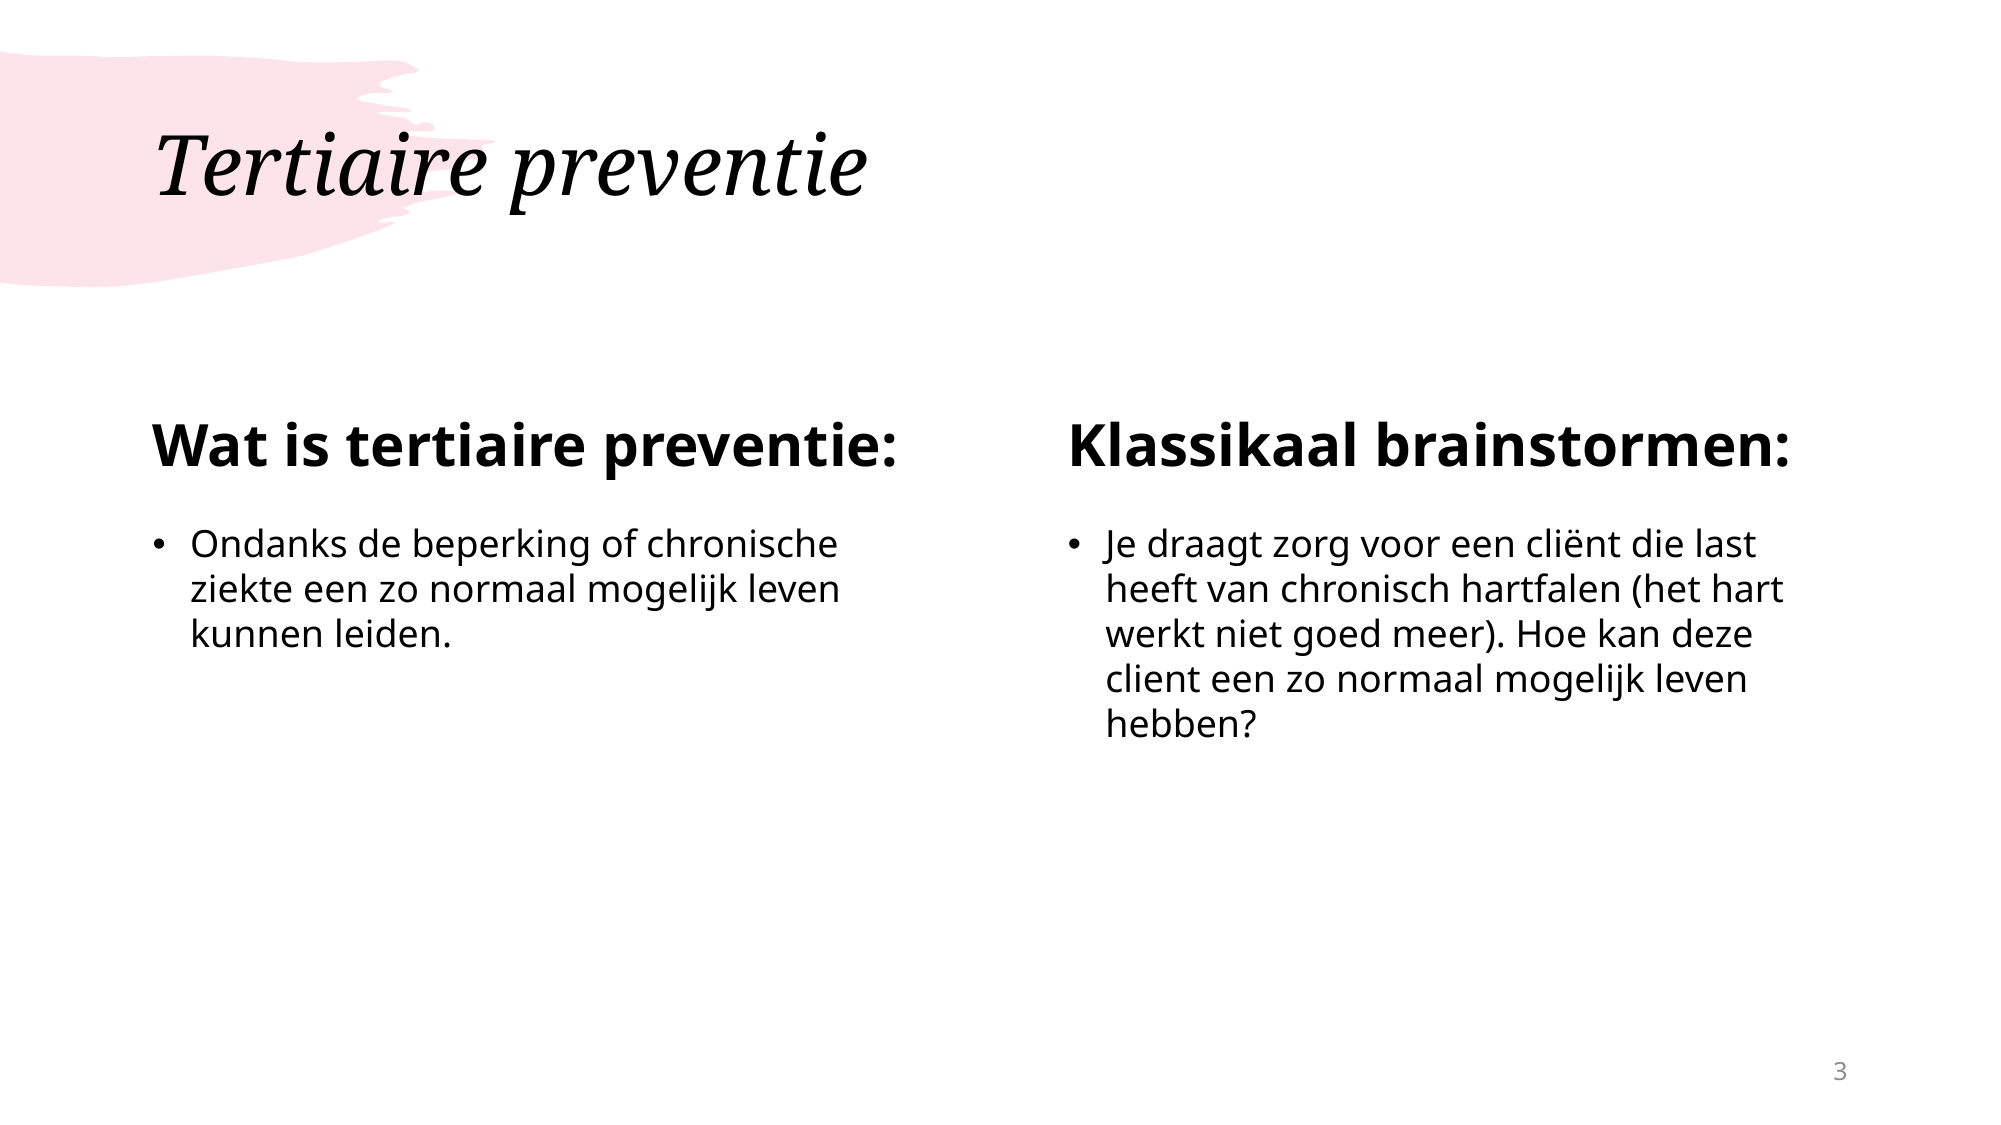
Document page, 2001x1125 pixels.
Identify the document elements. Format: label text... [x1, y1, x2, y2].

list Wat is tertiaire preventie: [137, 329, 948, 486]
list Ondanks de beperking of chronische ziekte een zo normaal mogelijk leven kunnen leiden. [137, 513, 948, 1016]
list Je draagt zorg voor een cliënt die last heeft van chronisch hartfalen (het hart werkt niet goed meer). Hoe kan deze client een zo normaal mogelijk leven hebben? [1053, 513, 1863, 1016]
list Klassikaal brainstormen: [1053, 329, 1863, 486]
title Tertiaire preventie [137, 59, 1863, 278]
slide_number 3 [1412, 1042, 1863, 1103]
